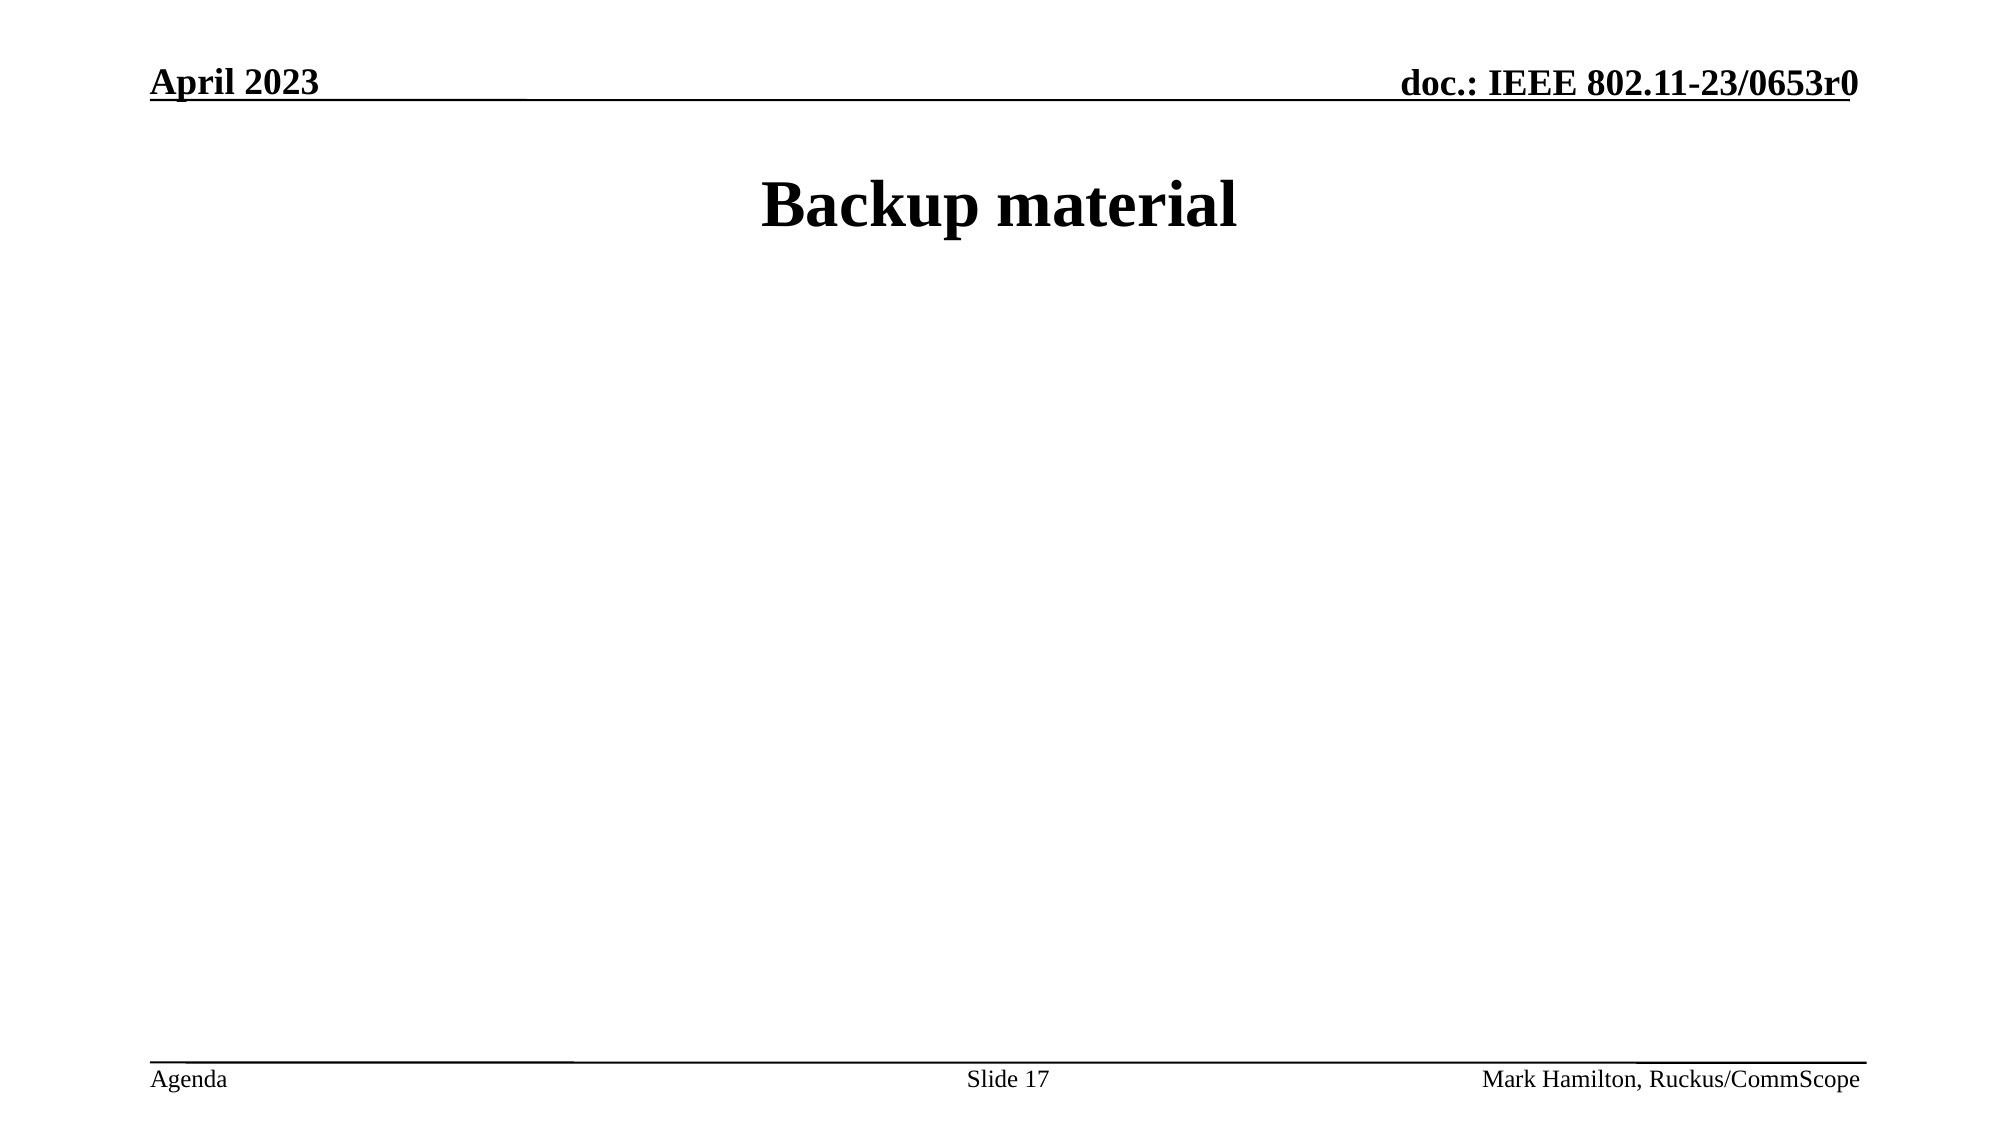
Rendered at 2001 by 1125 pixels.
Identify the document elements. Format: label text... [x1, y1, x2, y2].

title Backup material [149, 112, 1850, 288]
slide_number Slide 17 [950, 1061, 1067, 1123]
